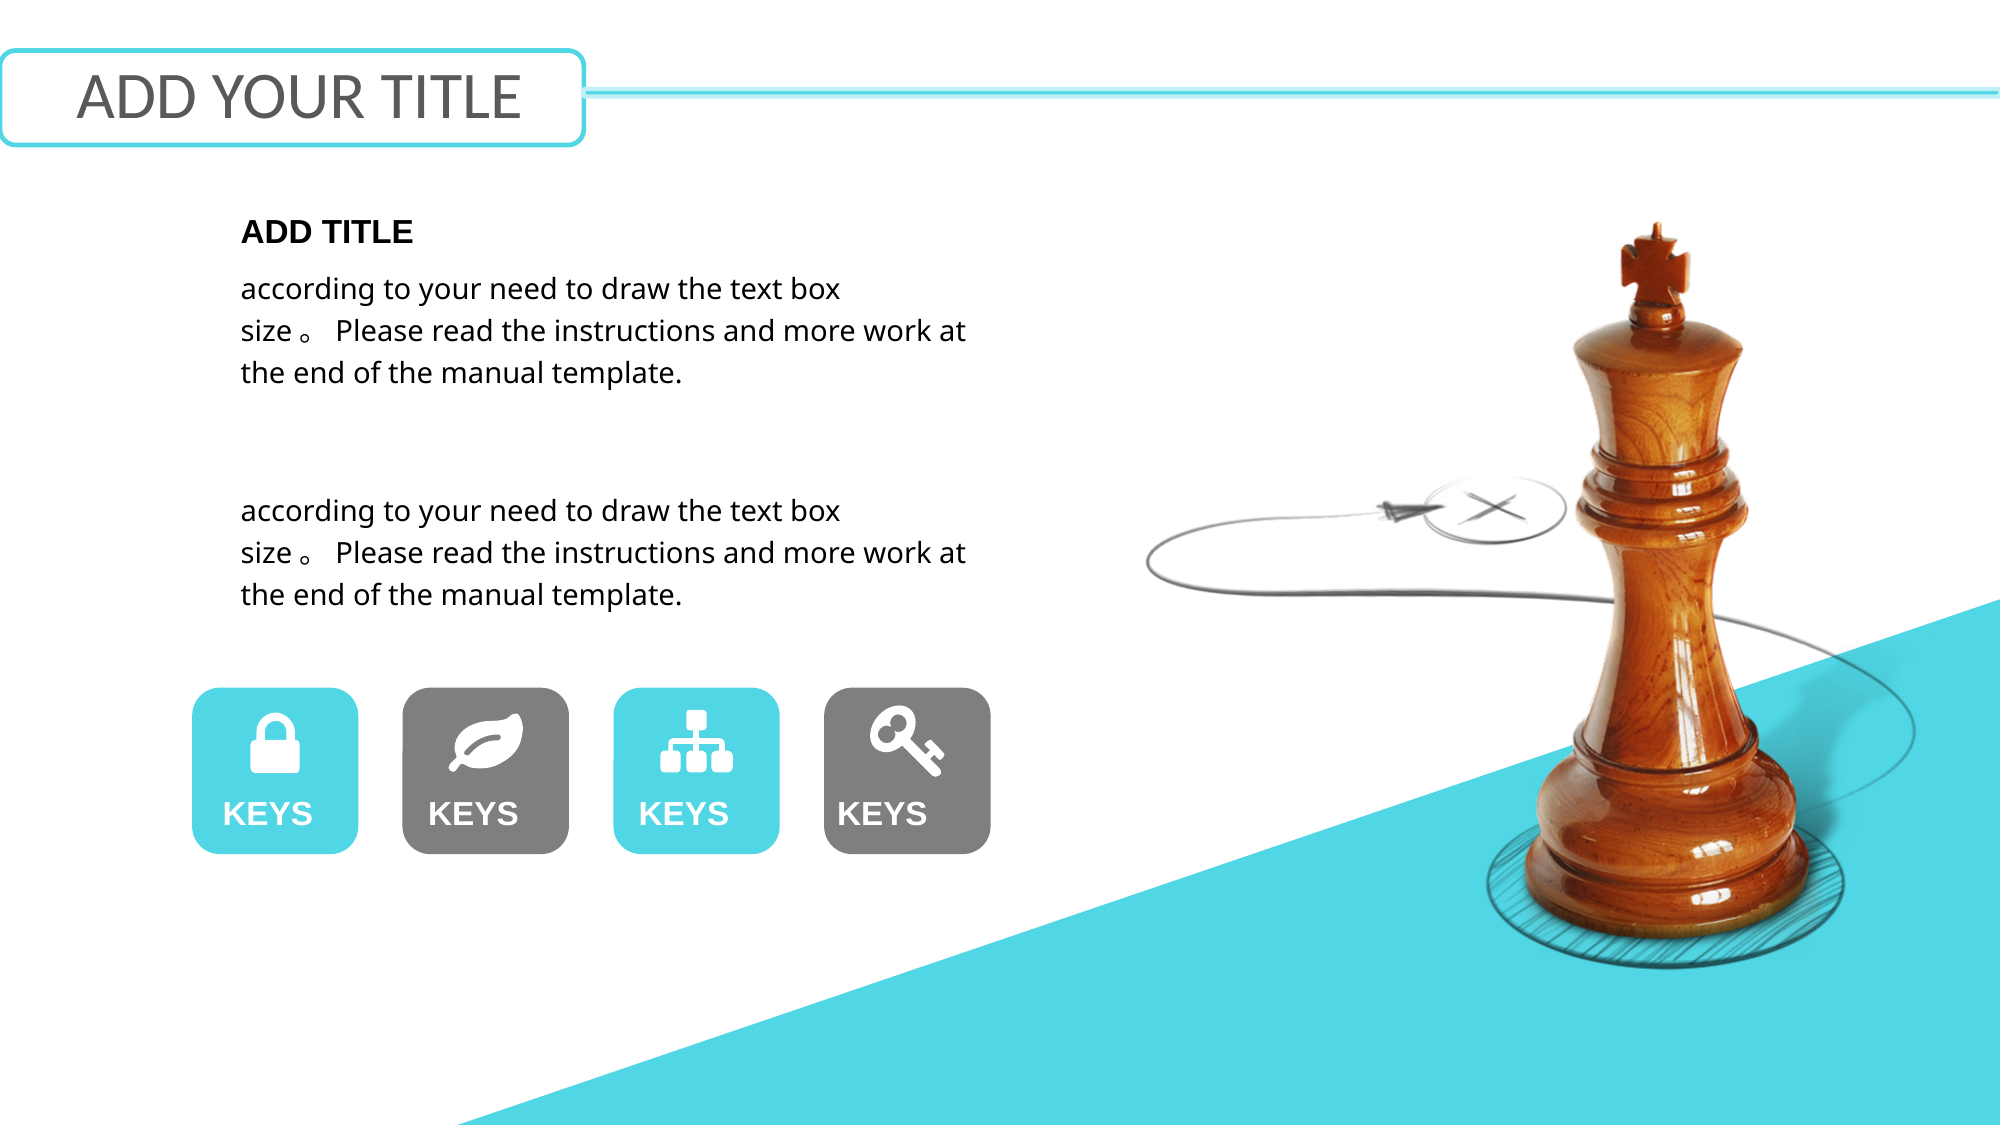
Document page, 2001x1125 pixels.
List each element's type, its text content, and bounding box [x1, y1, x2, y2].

text_box KEYS [837, 792, 978, 833]
text_box [457, 599, 2000, 1125]
text_box ADD TITLE [240, 210, 693, 251]
text_box [870, 705, 945, 777]
text_box [250, 712, 300, 774]
text_box according to your need to draw the text box size。Please read the instructions and more work at the end of the manual template. [240, 263, 1019, 390]
text_box [660, 709, 733, 773]
text_box [583, 88, 2000, 97]
picture [1131, 219, 1954, 987]
text_box ADD YOUR TITLE [61, 45, 538, 140]
text_box [824, 687, 991, 855]
text_box KEYS [638, 792, 780, 833]
text_box [448, 713, 523, 772]
text_box [0, 50, 584, 146]
text_box KEYS [222, 792, 363, 833]
text_box [613, 687, 780, 855]
text_box [402, 687, 569, 855]
text_box KEYS [428, 792, 569, 833]
text_box according to your need to draw the text box size。Please read the instructions and more work at the end of the manual template. [240, 485, 1019, 612]
text_box [192, 687, 359, 855]
